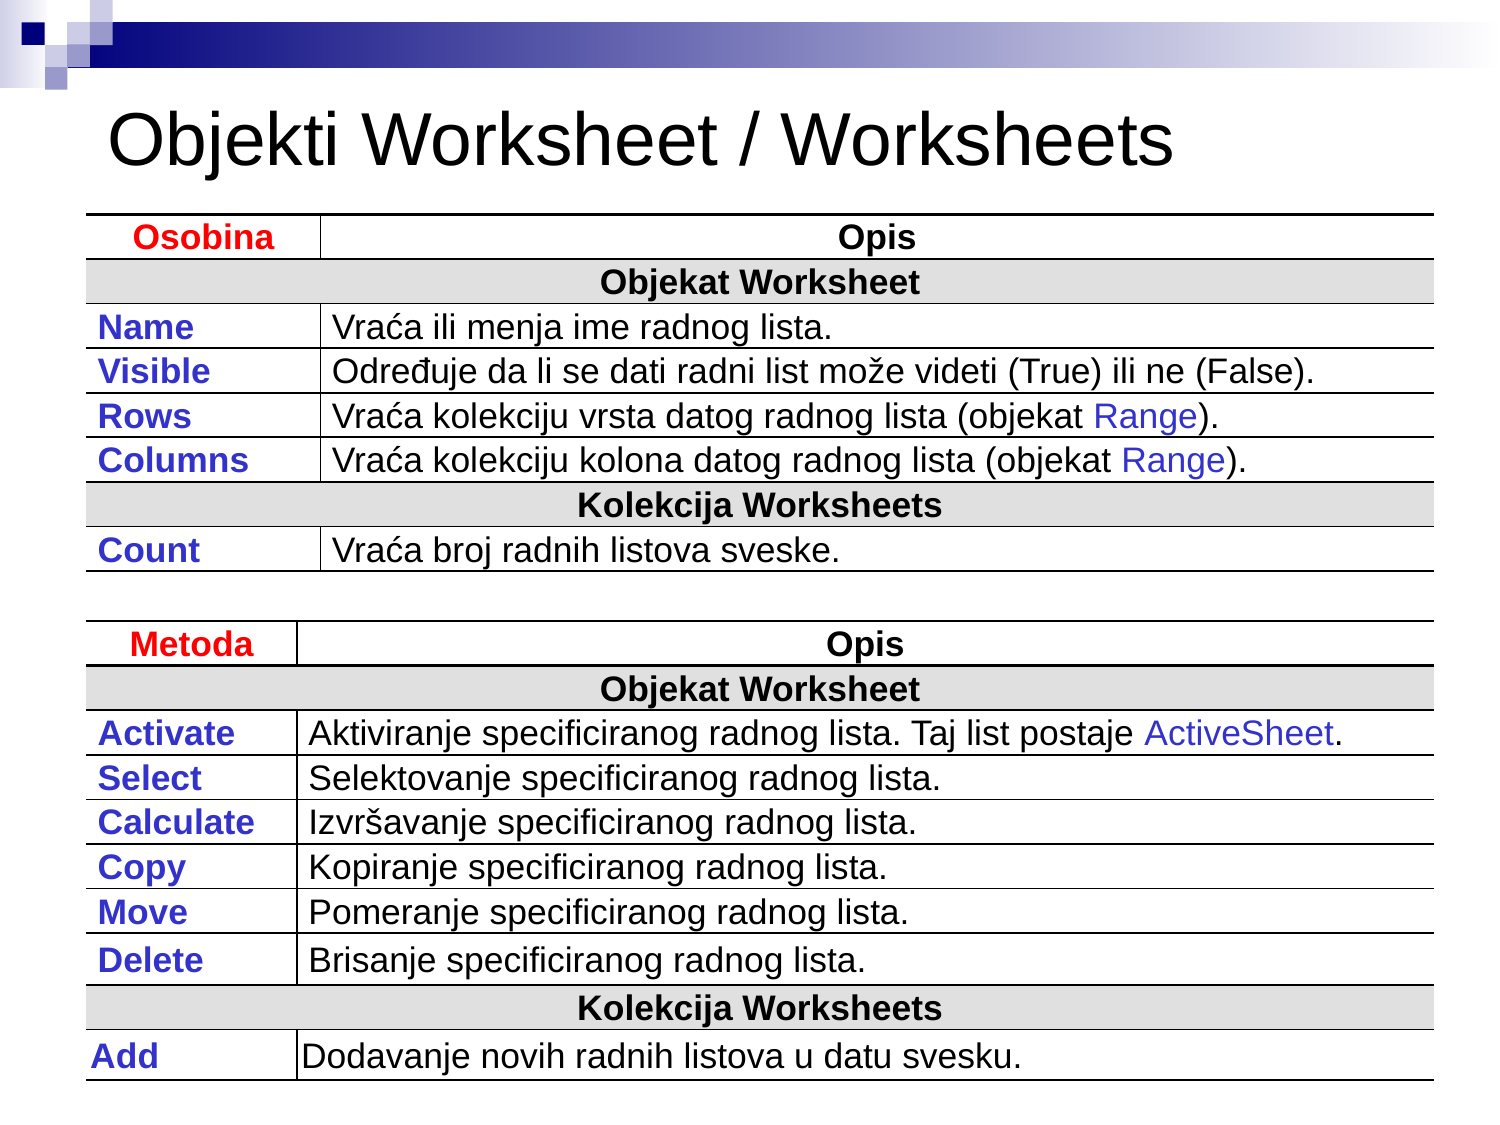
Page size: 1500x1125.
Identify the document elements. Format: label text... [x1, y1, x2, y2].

table_cell Copy [86, 845, 296, 888]
table_cell Delete [86, 934, 296, 984]
table_cell Pomeranje specificiranog radnog lista. [298, 889, 1434, 932]
table_cell Move [86, 889, 296, 932]
title Objekti Worksheet / Worksheets [92, 75, 1219, 197]
table_cell Name [86, 304, 320, 347]
table_cell Kolekcija Worksheets [86, 986, 1434, 1029]
table_cell Visible [86, 349, 320, 392]
table_header Opis [321, 216, 1434, 258]
table_cell Activate [86, 711, 296, 754]
table_cell Određuje da li se dati radni list može videti (True) ili ne (False). [321, 349, 1434, 392]
table_cell Kopiranje specificiranog radnog lista. [298, 845, 1434, 888]
table_cell Columns [86, 438, 320, 481]
table_cell Vraća broj radnih listova sveske. [321, 527, 1434, 570]
table_cell Brisanje specificiranog radnog lista. [298, 934, 1434, 984]
table_cell Vraća kolekciju vrsta datog radnog lista (objekat Range). [321, 394, 1434, 436]
table_cell Vraća ili menja ime radnog lista. [321, 304, 1434, 347]
table_cell Objekat Worksheet [86, 260, 1434, 303]
table_cell Count [86, 527, 320, 570]
table_cell Select [86, 756, 296, 799]
table_cell Calculate [86, 800, 296, 843]
table_cell Add [86, 1030, 296, 1079]
table_cell Objekat Worksheet [86, 667, 1434, 709]
table_cell Aktiviranje specificiranog radnog lista. Taj list postaje ActiveSheet. [298, 711, 1434, 754]
table_cell Rows [86, 394, 320, 436]
table_cell Izvršavanje specificiranog radnog lista. [298, 800, 1434, 843]
table_cell Kolekcija Worksheets [86, 483, 1434, 526]
table_header Metoda [86, 622, 296, 664]
table_cell Selektovanje specificiranog radnog lista. [298, 756, 1434, 799]
table_header Osobina [86, 216, 320, 258]
table_cell Dodavanje novih radnih listova u datu svesku. [298, 1030, 1434, 1079]
table_cell Vraća kolekciju kolona datog radnog lista (objekat Range). [321, 438, 1434, 481]
table_header Opis [298, 622, 1434, 664]
